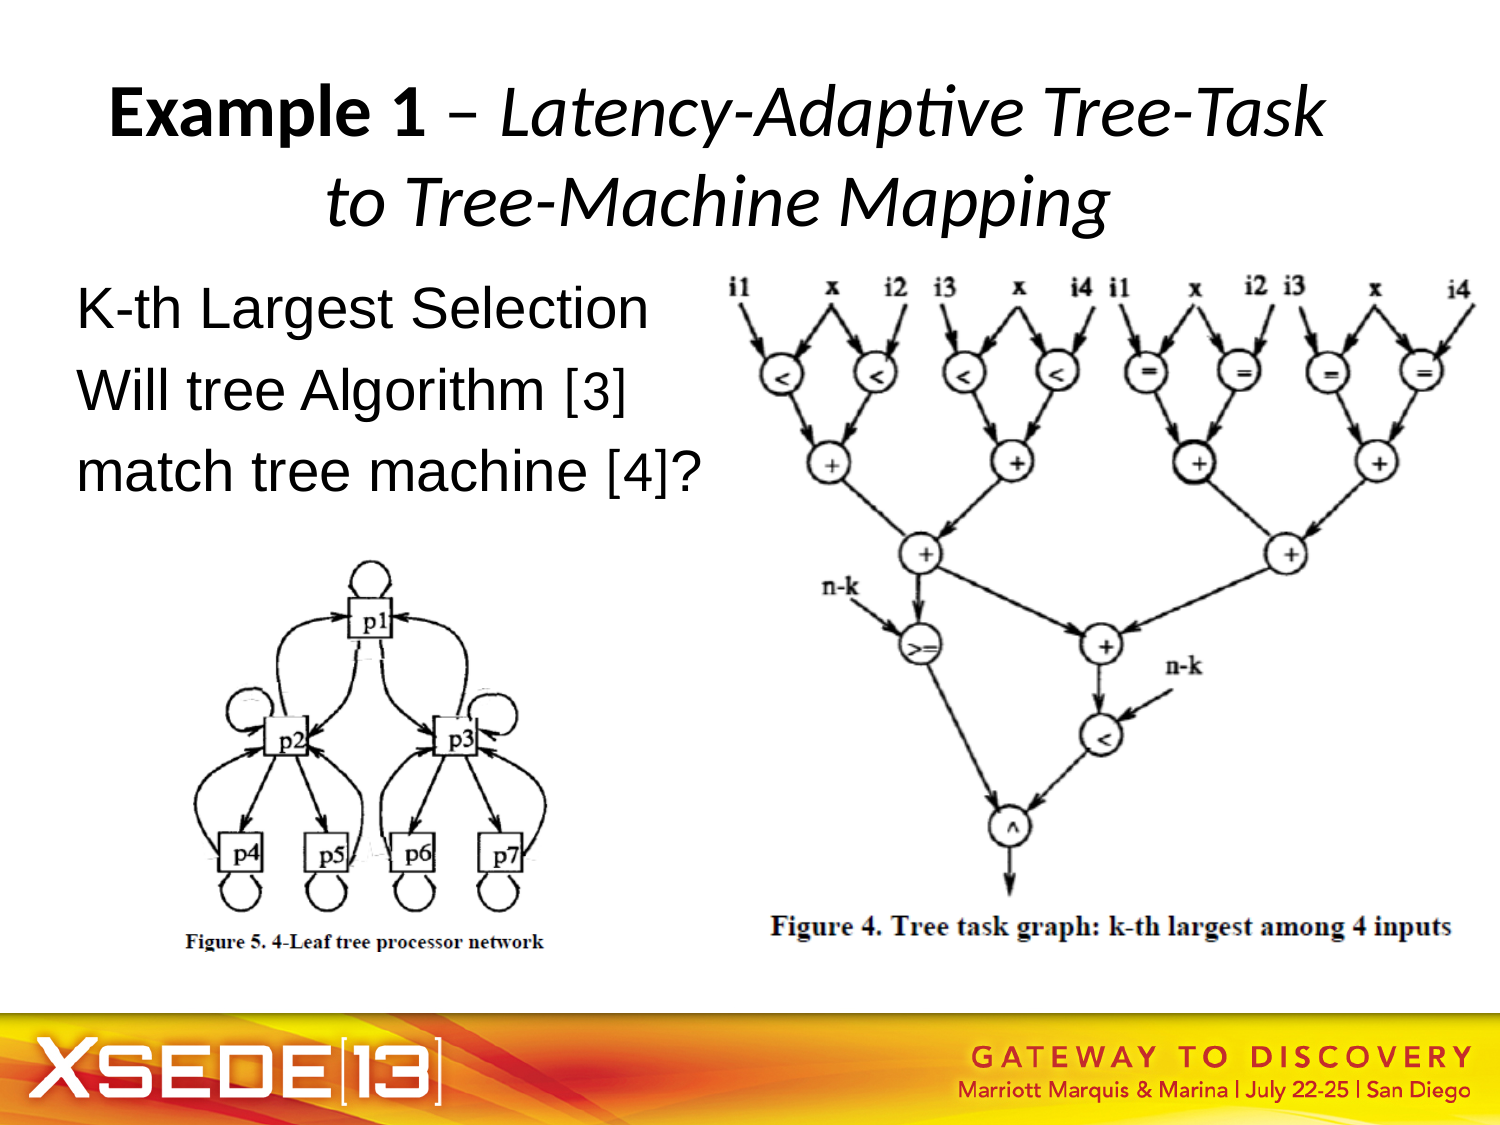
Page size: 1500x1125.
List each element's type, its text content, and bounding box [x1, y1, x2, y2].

picture [179, 550, 560, 952]
picture [717, 270, 1482, 944]
text_box K-th Largest Selection Will tree Algorithm [3] match tree machine [4]? [61, 262, 1439, 952]
text_box Example 1 – Latency-Adaptive Tree-Task to Tree-Machine Mapping [61, 54, 1375, 262]
picture [0, 984, 1500, 1125]
